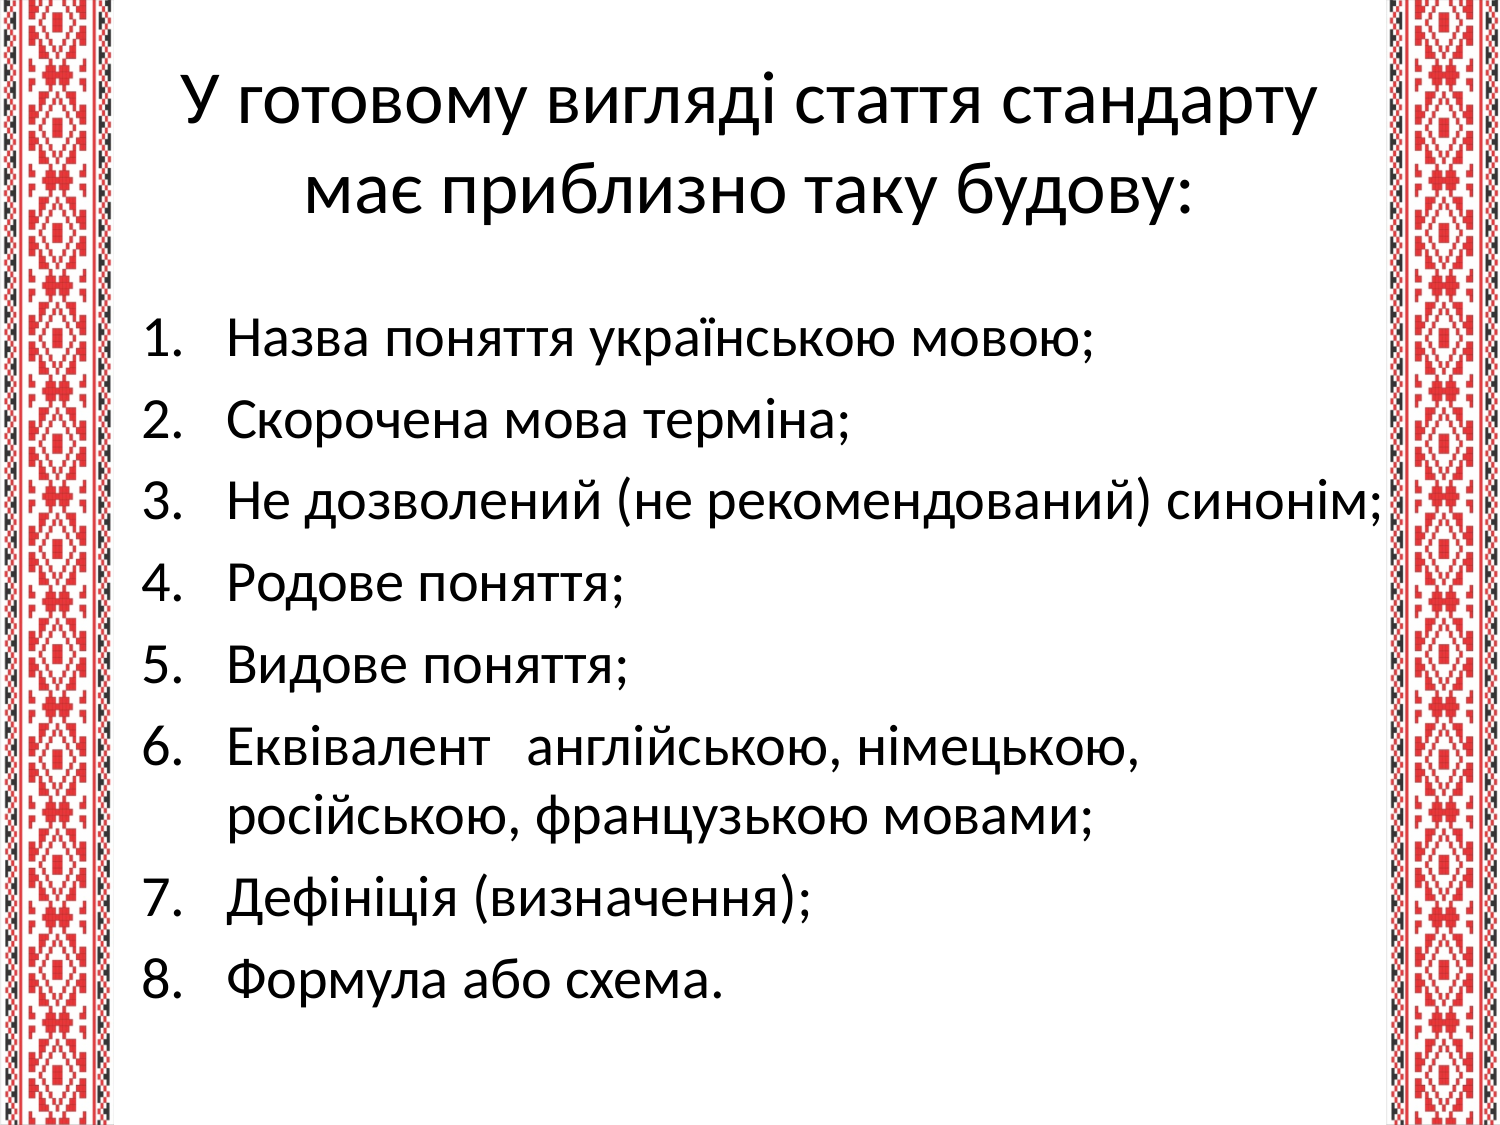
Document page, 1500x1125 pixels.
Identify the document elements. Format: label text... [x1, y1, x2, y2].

picture [0, 1, 620, 1124]
list Назва поняття українською мовою; Скорочена мова терміна; Не дозволений (не рекомендований) синонім; Родове поняття; Видове поняття; Еквівалент англійською, німецькою, російською, французькою мовами; Дефініція (визначення); Формула або схема. [114, 290, 1386, 1034]
title У готовому вигляді стаття стандарту має приблизно таку будову: [114, 45, 1386, 233]
picture [880, 1, 1500, 1124]
